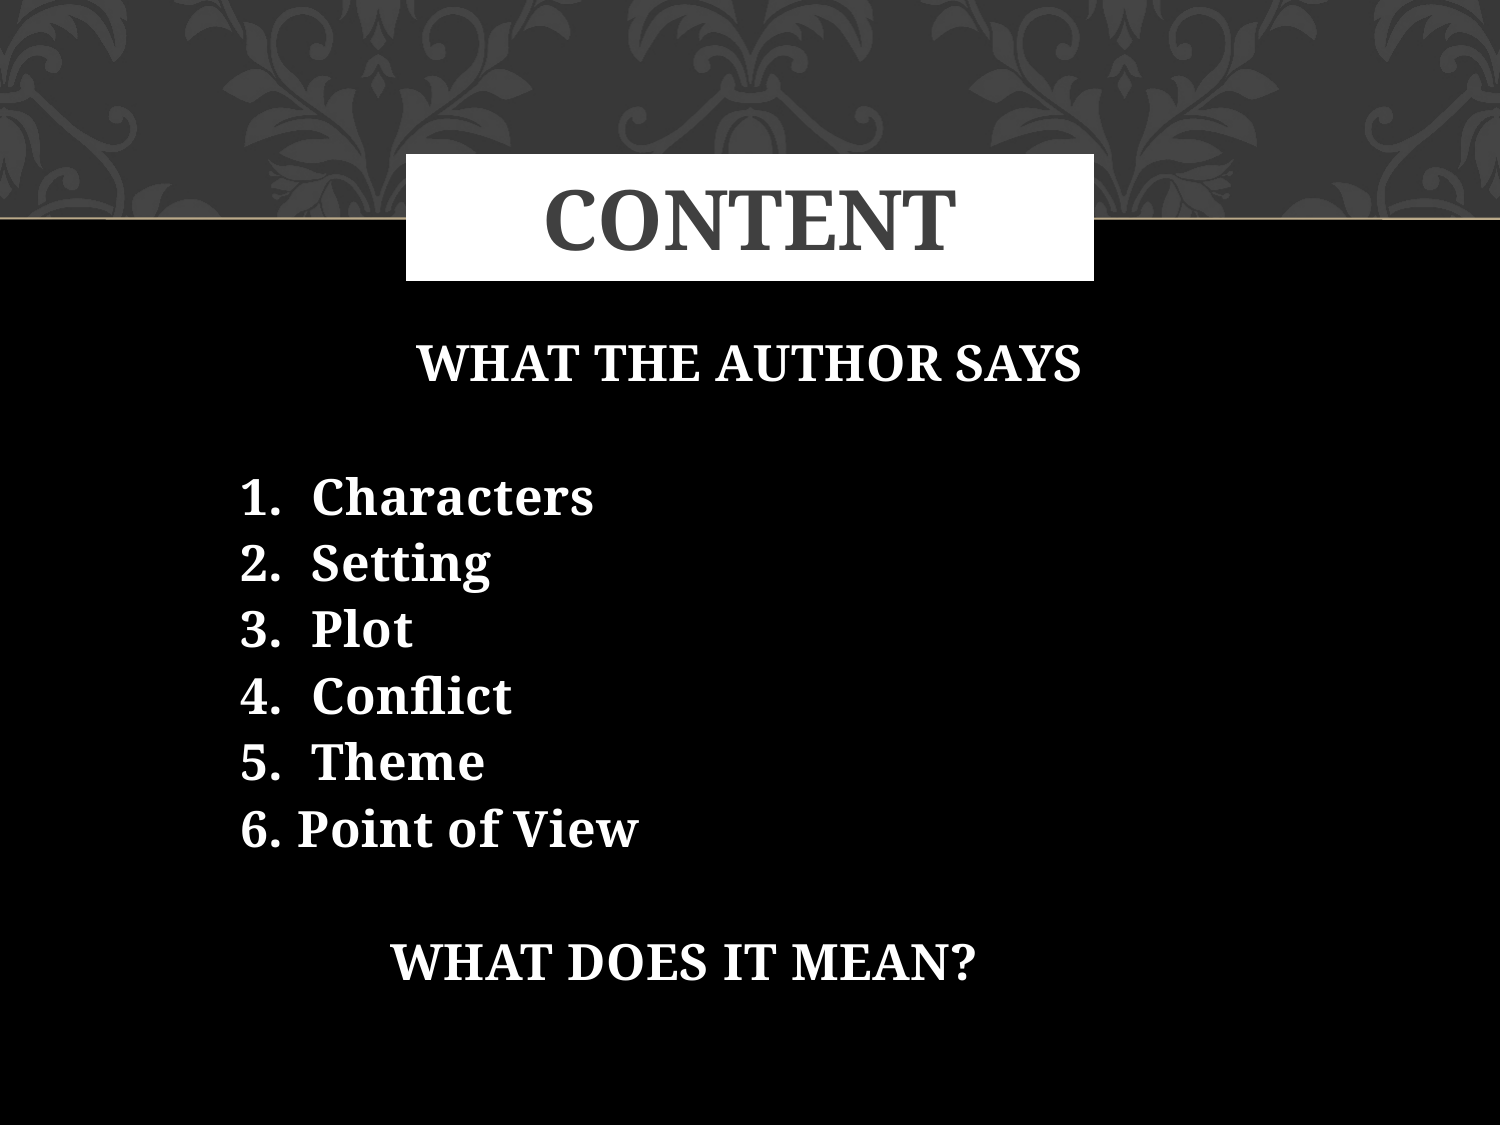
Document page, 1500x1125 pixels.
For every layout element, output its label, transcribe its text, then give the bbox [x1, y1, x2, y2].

title CONTENT [406, 154, 1094, 281]
list WHAT THE AUTHOR SAYS 1. Characters 2. Setting 3. Plot 4. Conflict 5. Theme 6. Point of View WHAT DOES IT MEAN? [75, 331, 1425, 1007]
